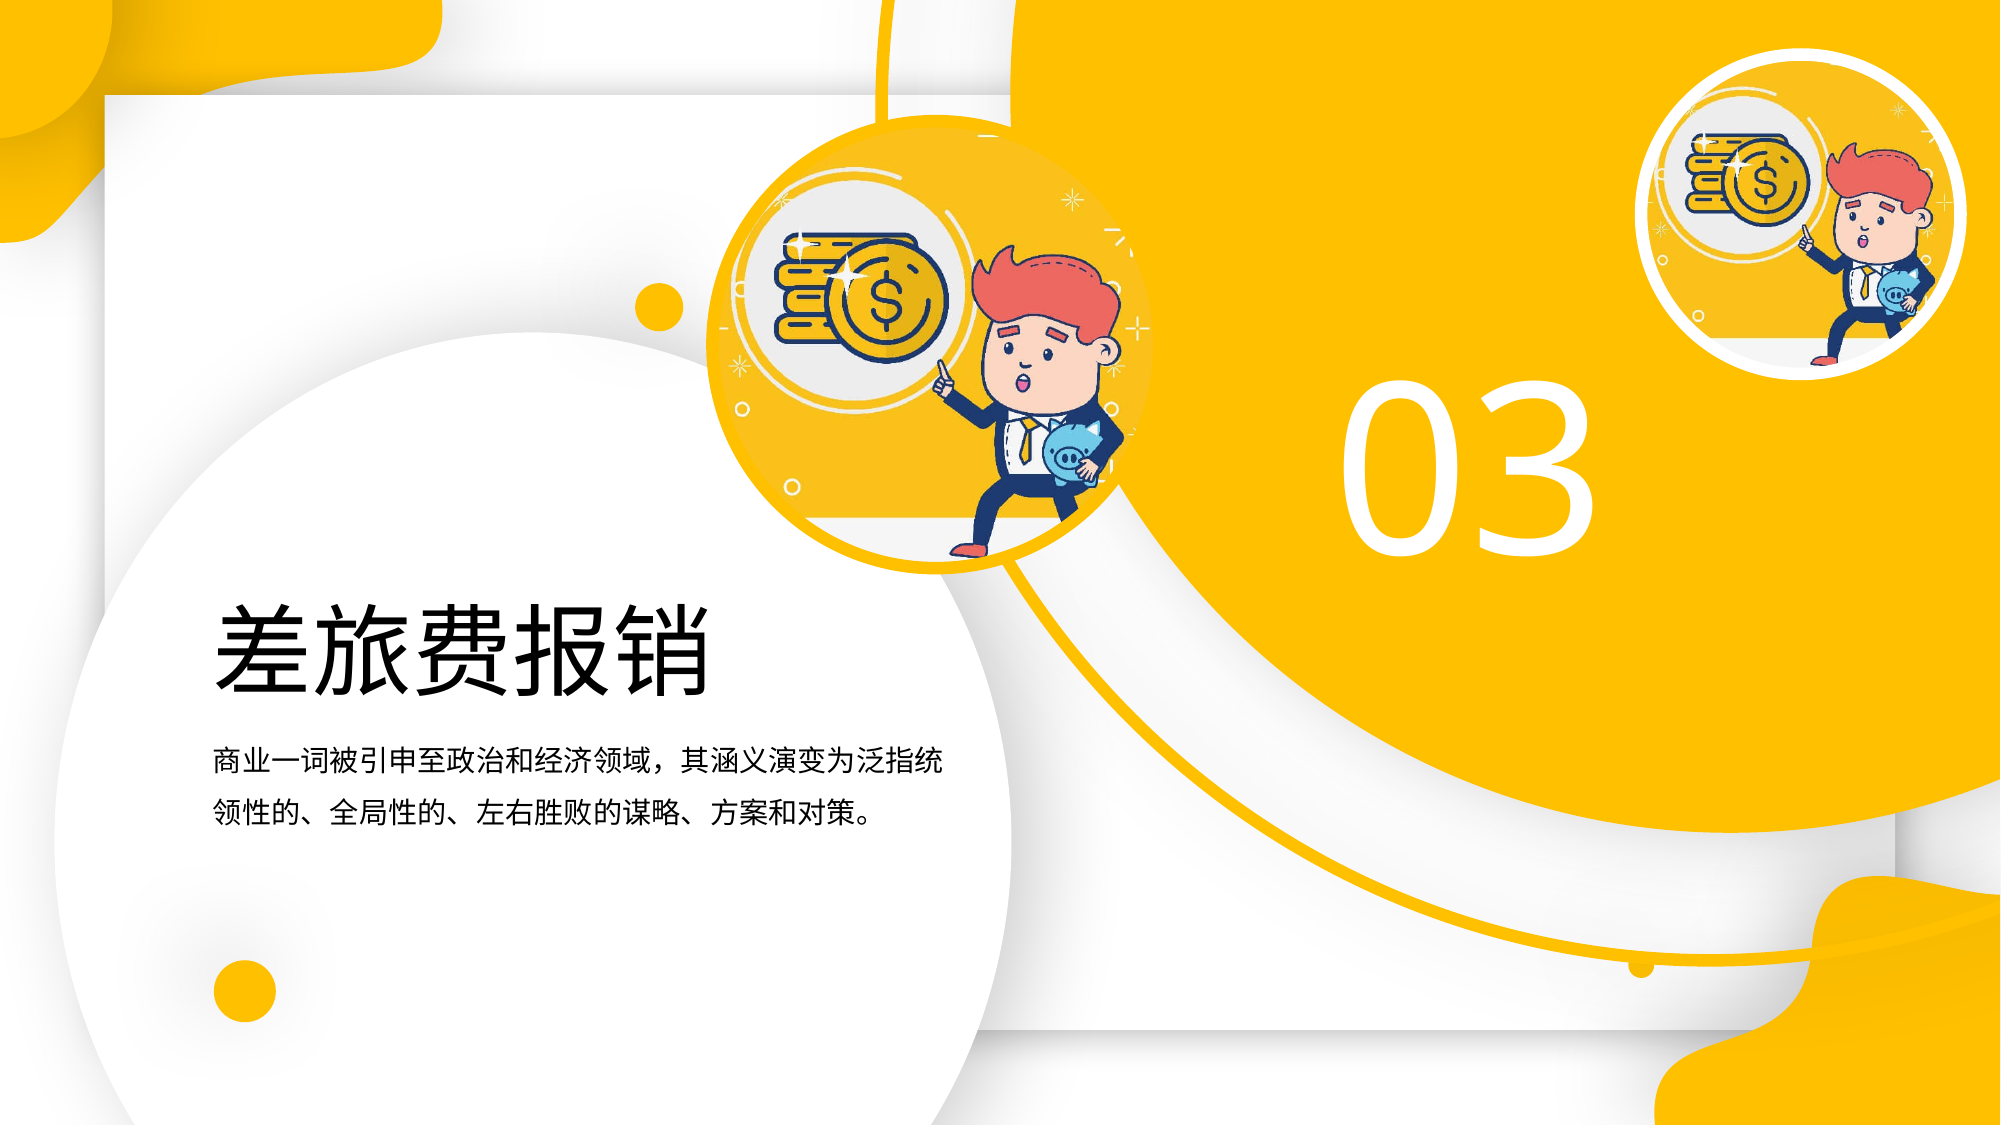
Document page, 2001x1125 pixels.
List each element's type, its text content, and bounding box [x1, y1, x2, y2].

picture [1641, 54, 1961, 374]
text_box 03 [1318, 307, 1802, 610]
text_box [0, 0, 114, 140]
text_box [880, 0, 2000, 962]
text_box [198, 580, 965, 834]
text_box [634, 282, 685, 333]
text_box [53, 331, 1013, 1125]
text_box [212, 959, 277, 1024]
picture [712, 121, 1160, 569]
